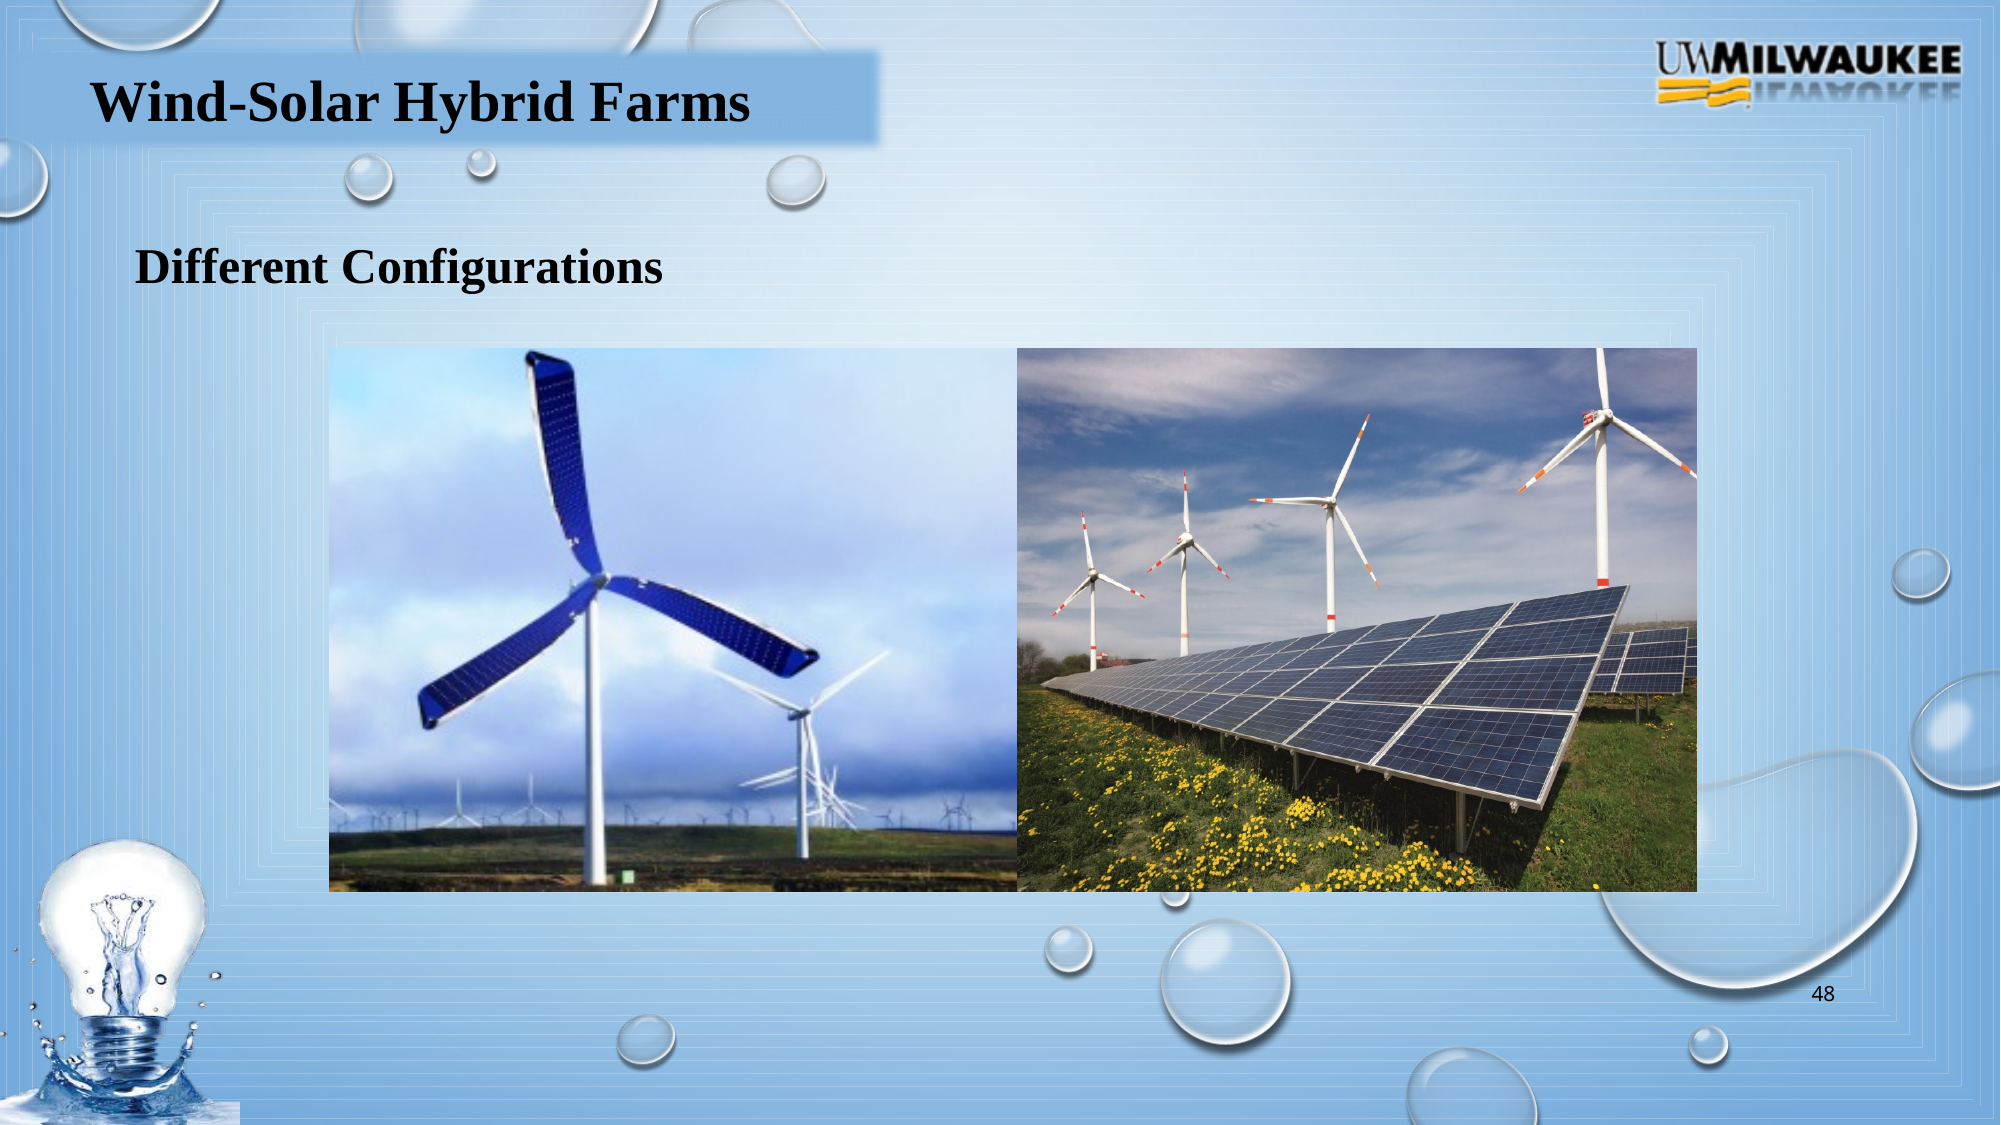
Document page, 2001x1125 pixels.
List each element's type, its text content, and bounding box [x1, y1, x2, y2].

text_box Different Configurations [119, 225, 987, 301]
text_box Wind-Solar Hybrid Farms [16, 57, 872, 139]
slide_number 48 [1724, 965, 1851, 1025]
picture [0, 0, 2000, 1125]
